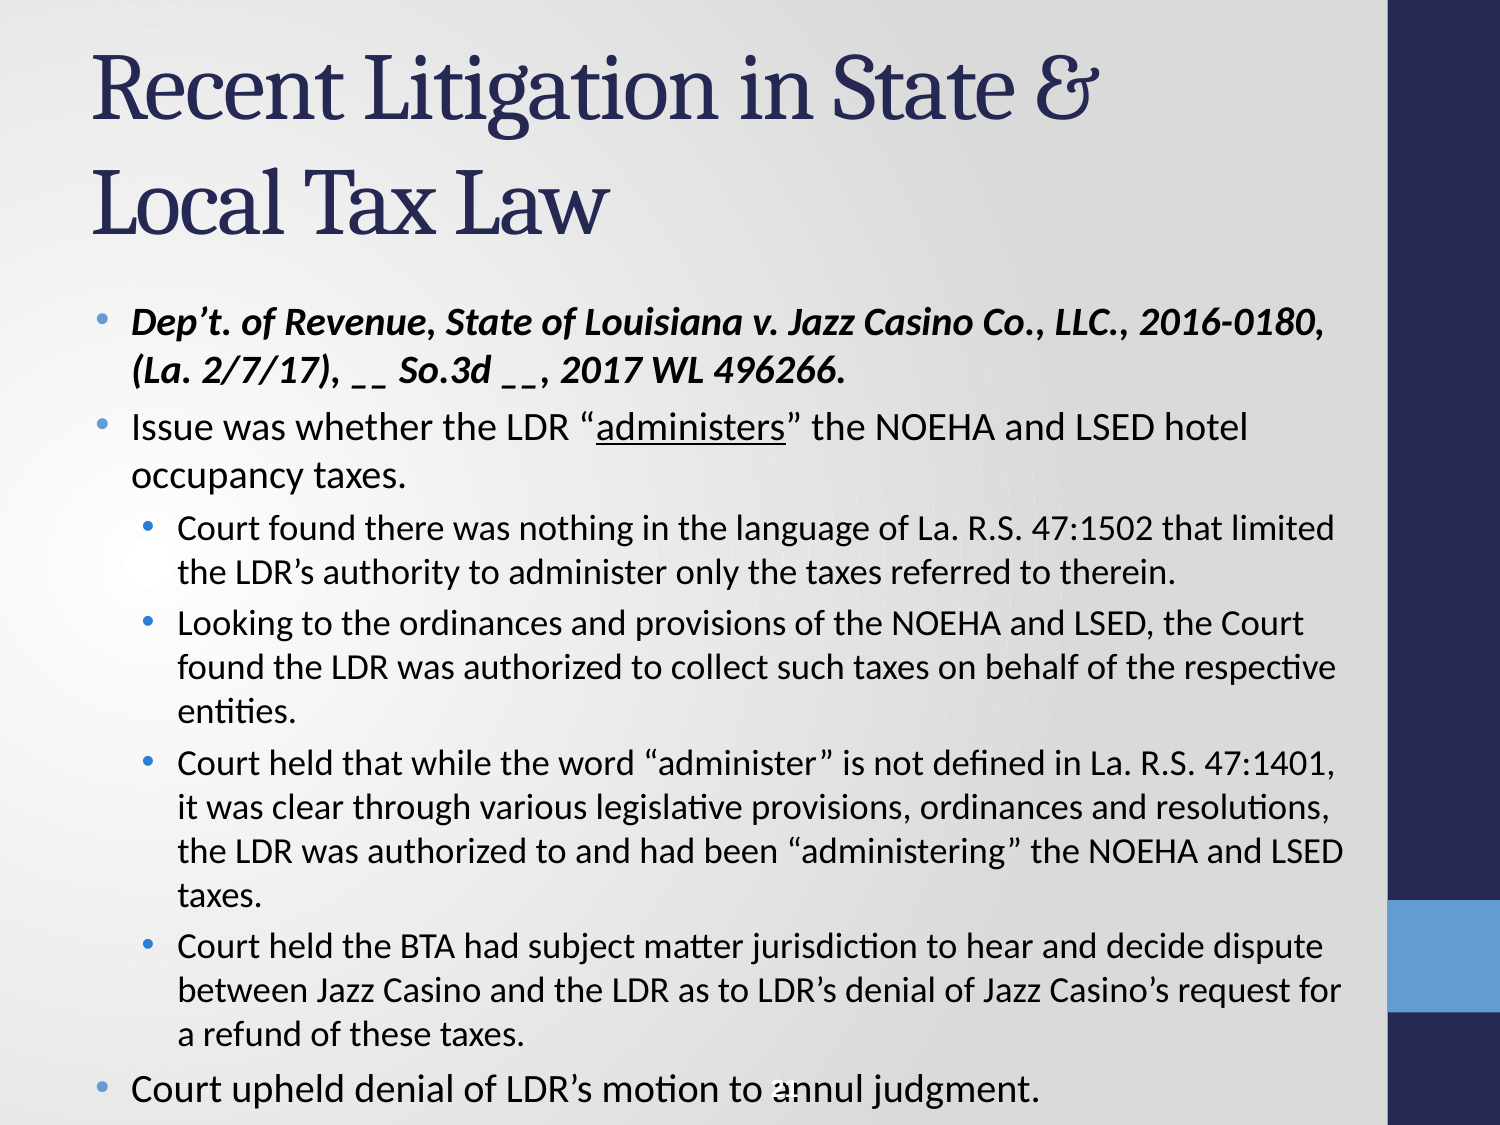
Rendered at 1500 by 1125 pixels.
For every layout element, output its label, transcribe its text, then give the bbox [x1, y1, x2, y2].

title Recent Litigation in State & Local Tax Law [75, 45, 1325, 233]
list Dep’t. of Revenue, State of Louisiana v. Jazz Casino Co., LLC., 2016-0180, (La. 2/7/17), __ So.3d __, 2017 WL 496266. Issue was whether the LDR “administers” the NOEHA and LSED hotel occupancy taxes. Court found there was nothing in the language of La. R.S. 47:1502 that limited the LDR’s authority to administer only the taxes referred to therein. Looking to the ordinances and provisions of the NOEHA and LSED, the Court found the LDR was authorized to collect such taxes on behalf of the respective entities. Court held that while the word “administer” is not defined in La. R.S. 47:1401, it was clear through various legislative provisions, ordinances and resolutions, the LDR was authorized to and had been “administering” the NOEHA and LSED taxes. Court held the BTA had subject matter jurisdiction to hear and decide dispute between Jazz Casino and the LDR as to LDR’s denial of Jazz Casino’s request for a refund of these taxes. Court upheld denial of LDR’s motion to annul judgment. [62, 287, 1363, 1125]
text_box 21 [609, 1065, 960, 1125]
